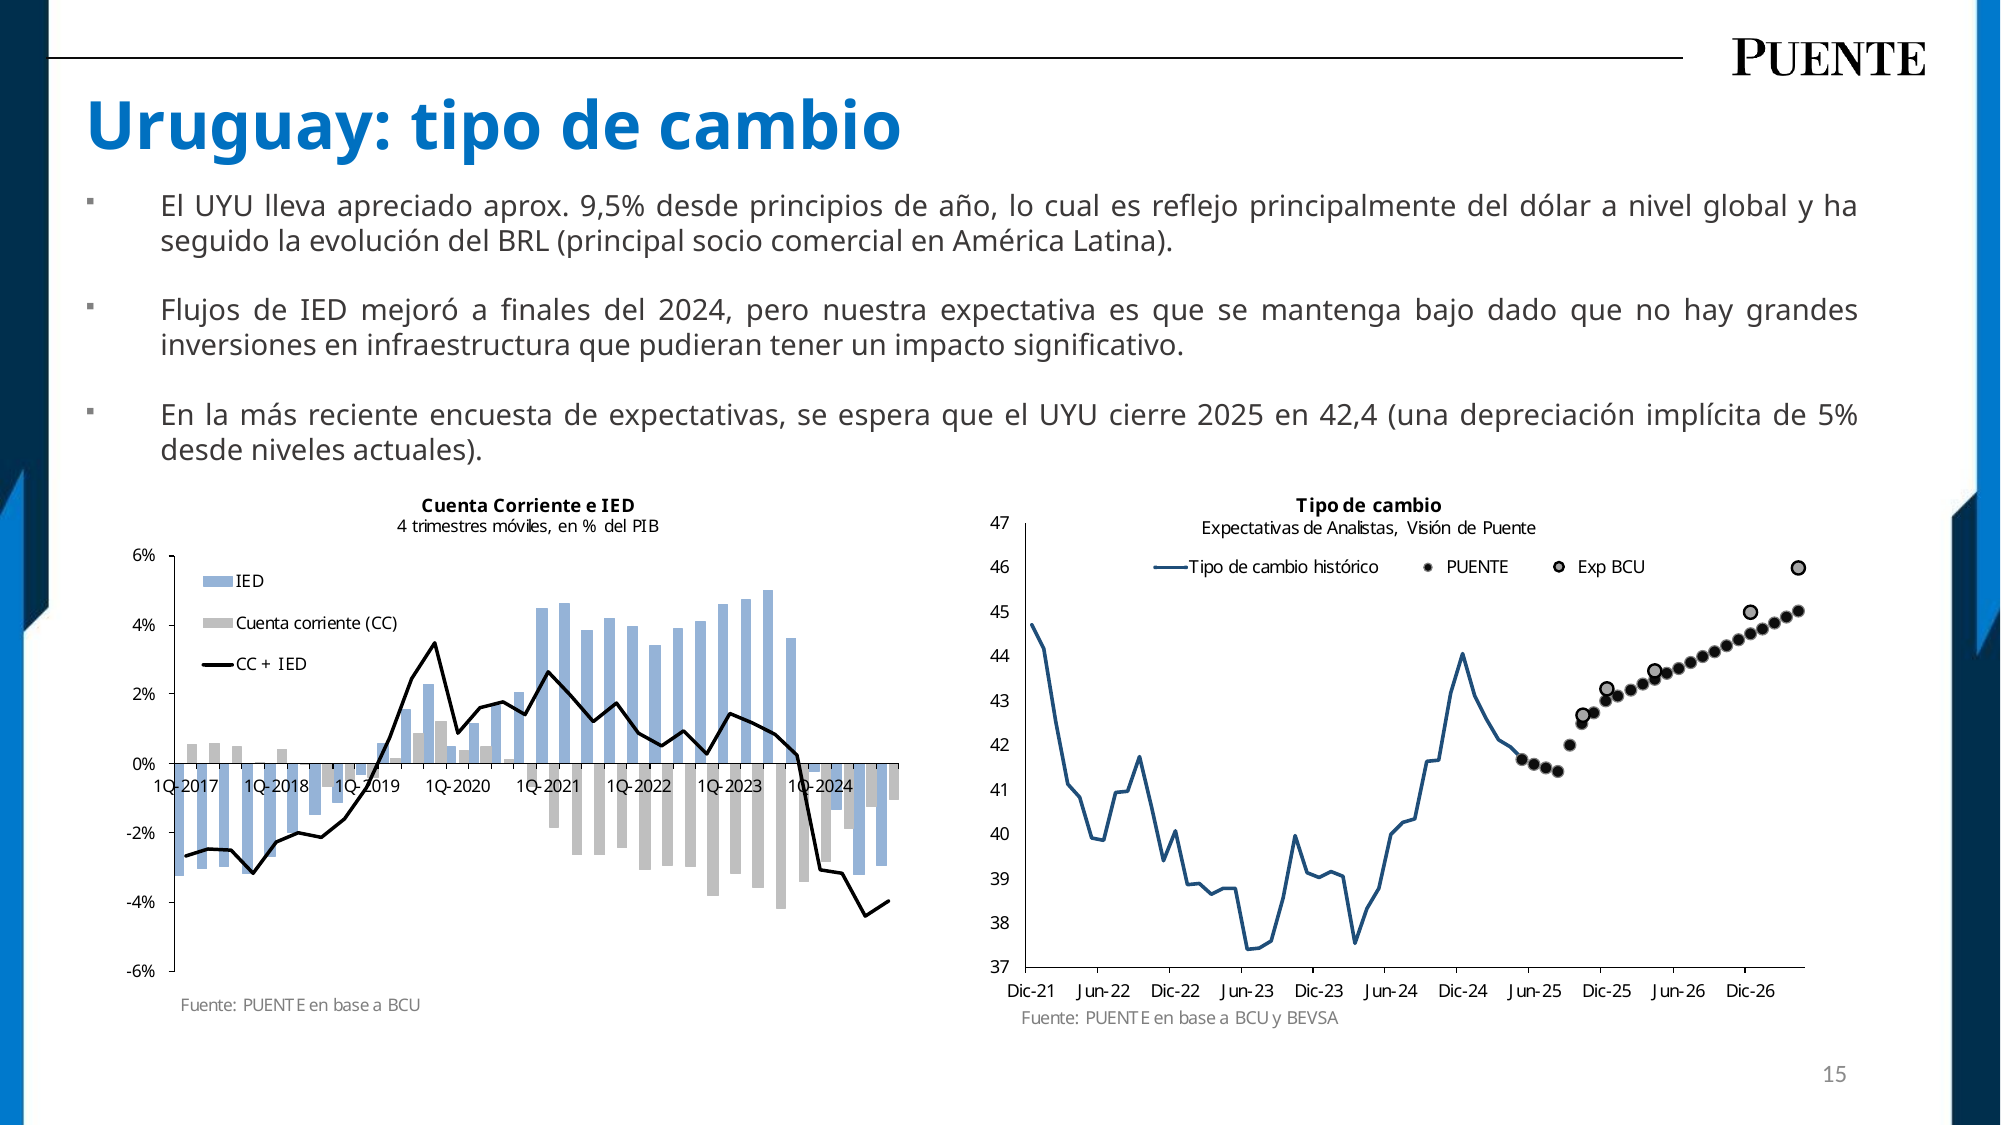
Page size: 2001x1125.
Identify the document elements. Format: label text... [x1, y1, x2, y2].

picture [0, 0, 2001, 1125]
slide_number 15 [1412, 1042, 1863, 1103]
text_box Uruguay: tipo de cambio [83, 80, 1900, 163]
text_box El UYU lleva apreciado aprox. 9,5% desde principios de año, lo cual es reflejo principalmente del dólar a nivel global y ha seguido la evolución del BRL (principal socio comercial en América Latina). Flujos de IED mejoró a finales del 2024, pero nuestra expectativa es que se mantenga bajo dado que no hay grandes inversiones en infraestructura que pudieran tener un impacto significativo. En la más reciente encuesta de expectativas, se espera que el UYU cierre 2025 en 42,4 (una depreciación implícita de 5% desde niveles actuales). [83, 185, 1860, 467]
